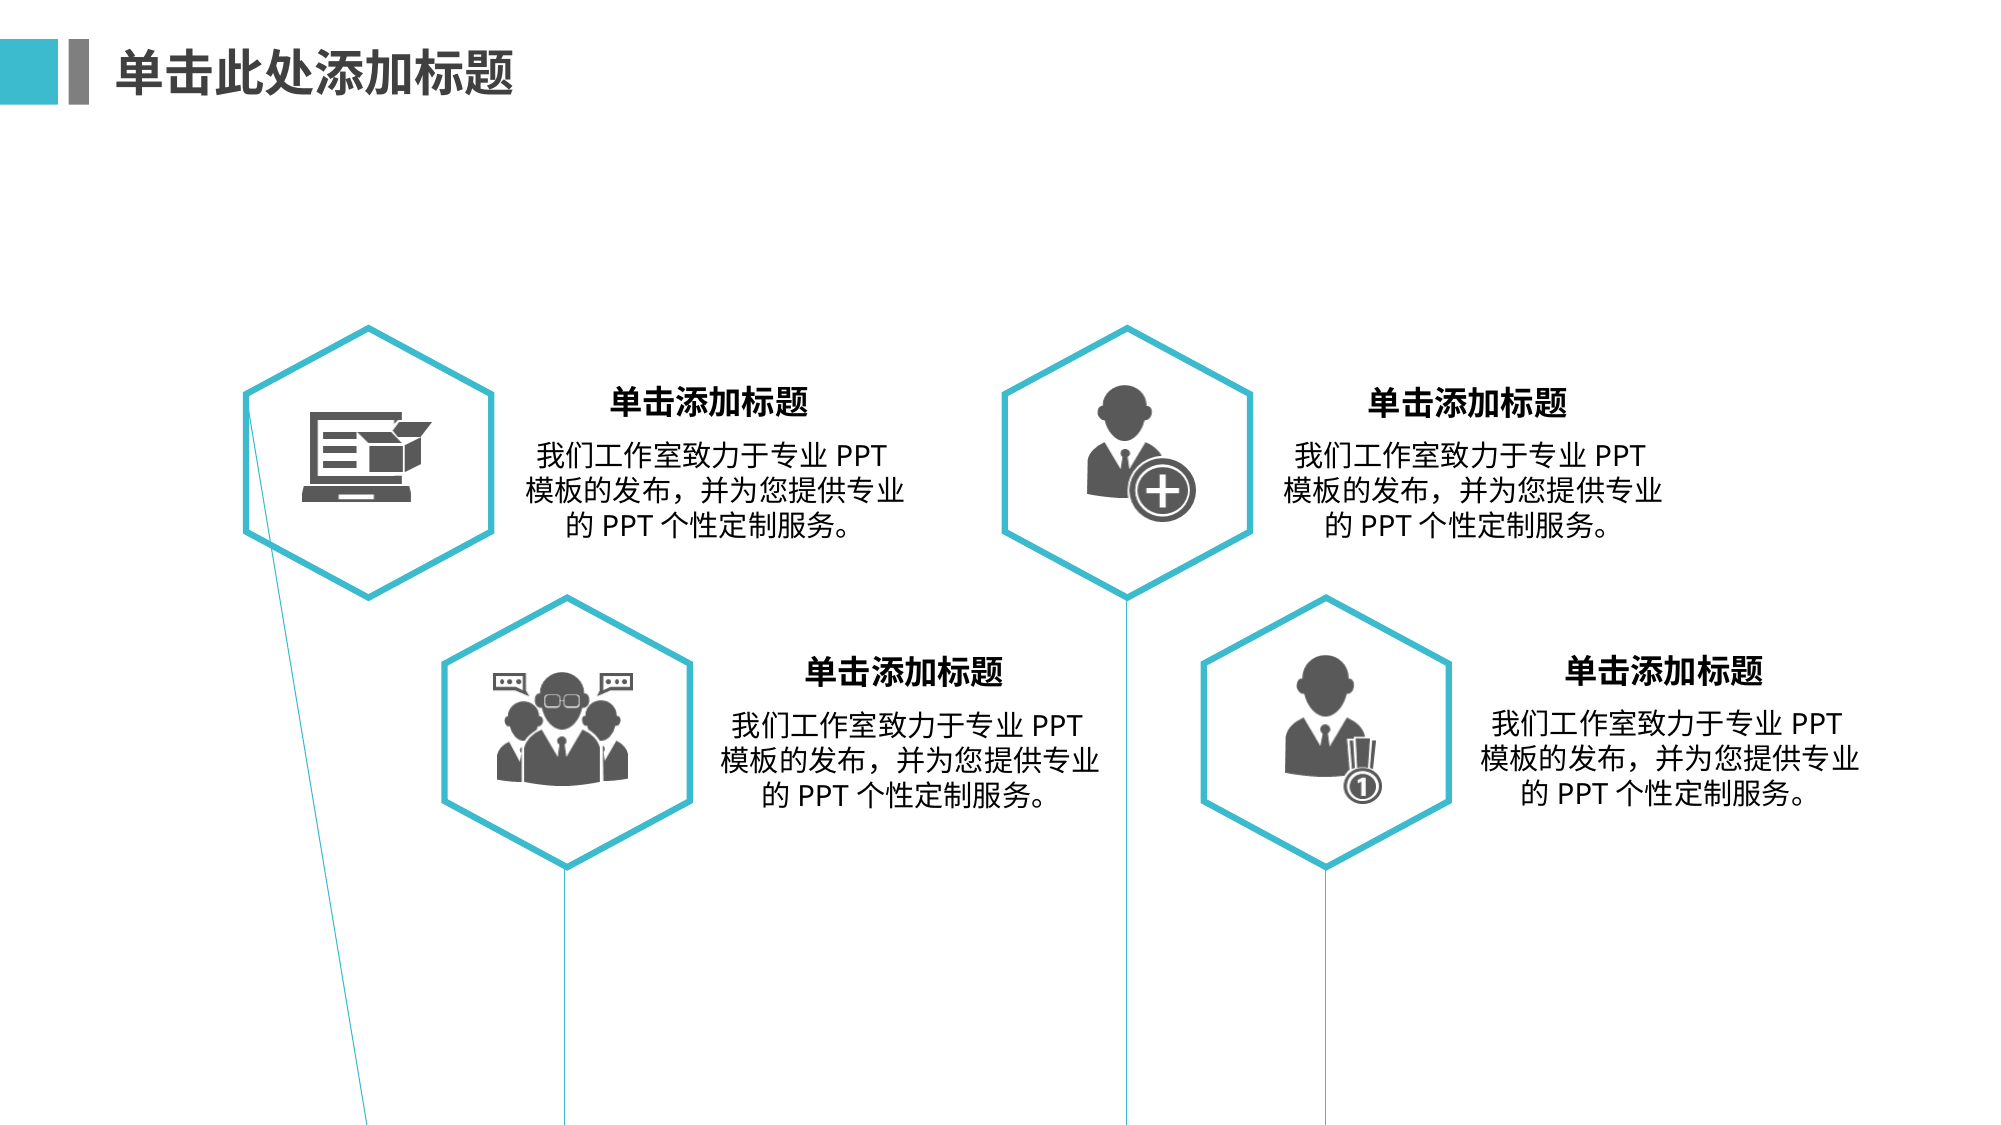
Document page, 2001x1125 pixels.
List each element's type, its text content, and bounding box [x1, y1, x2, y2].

text_box [0, 39, 58, 105]
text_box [245, 327, 492, 1125]
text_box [1267, 374, 1681, 552]
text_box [1464, 642, 1877, 820]
text_box 单击此处添加标题 [99, 34, 542, 109]
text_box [1004, 327, 1251, 1125]
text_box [497, 597, 690, 1125]
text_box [1203, 597, 1449, 1125]
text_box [509, 374, 922, 552]
text_box [68, 39, 89, 105]
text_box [704, 643, 999, 821]
